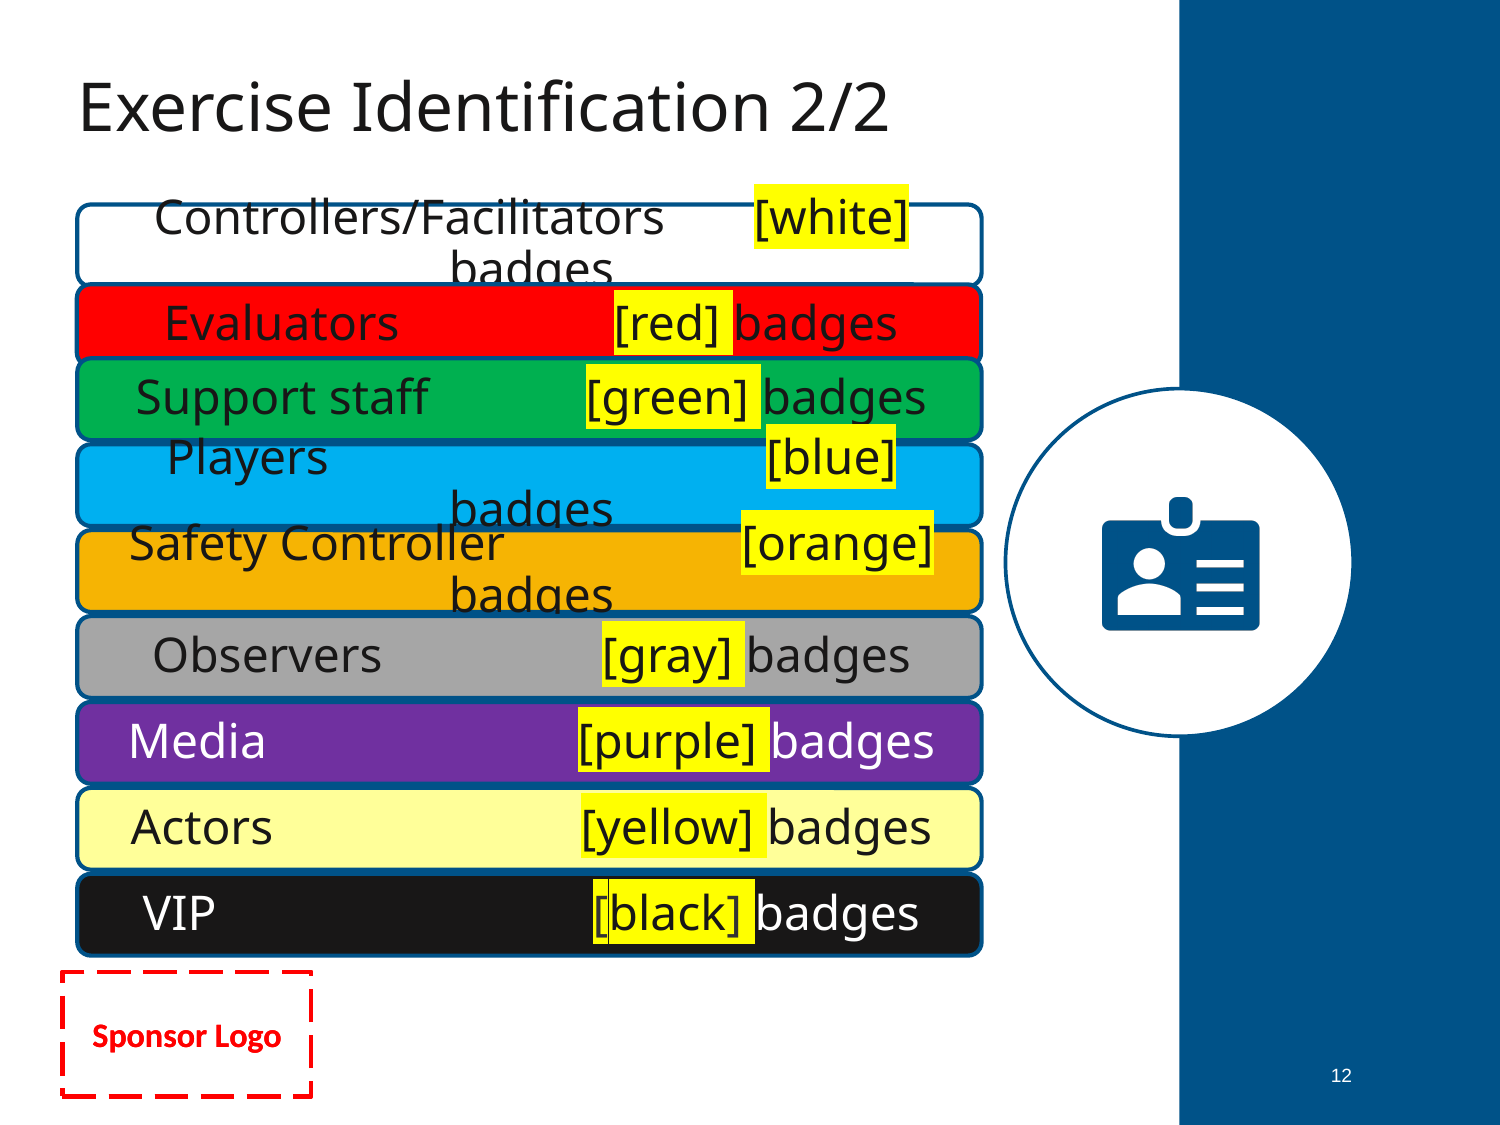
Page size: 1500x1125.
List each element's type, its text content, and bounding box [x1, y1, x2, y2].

title Exercise Identification 2/2 [62, 23, 982, 187]
text_box [1177, 0, 1500, 1125]
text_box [76, 185, 983, 956]
text_box [1003, 386, 1356, 739]
slide_number 12 [1242, 1052, 1368, 1098]
picture [1086, 469, 1275, 658]
